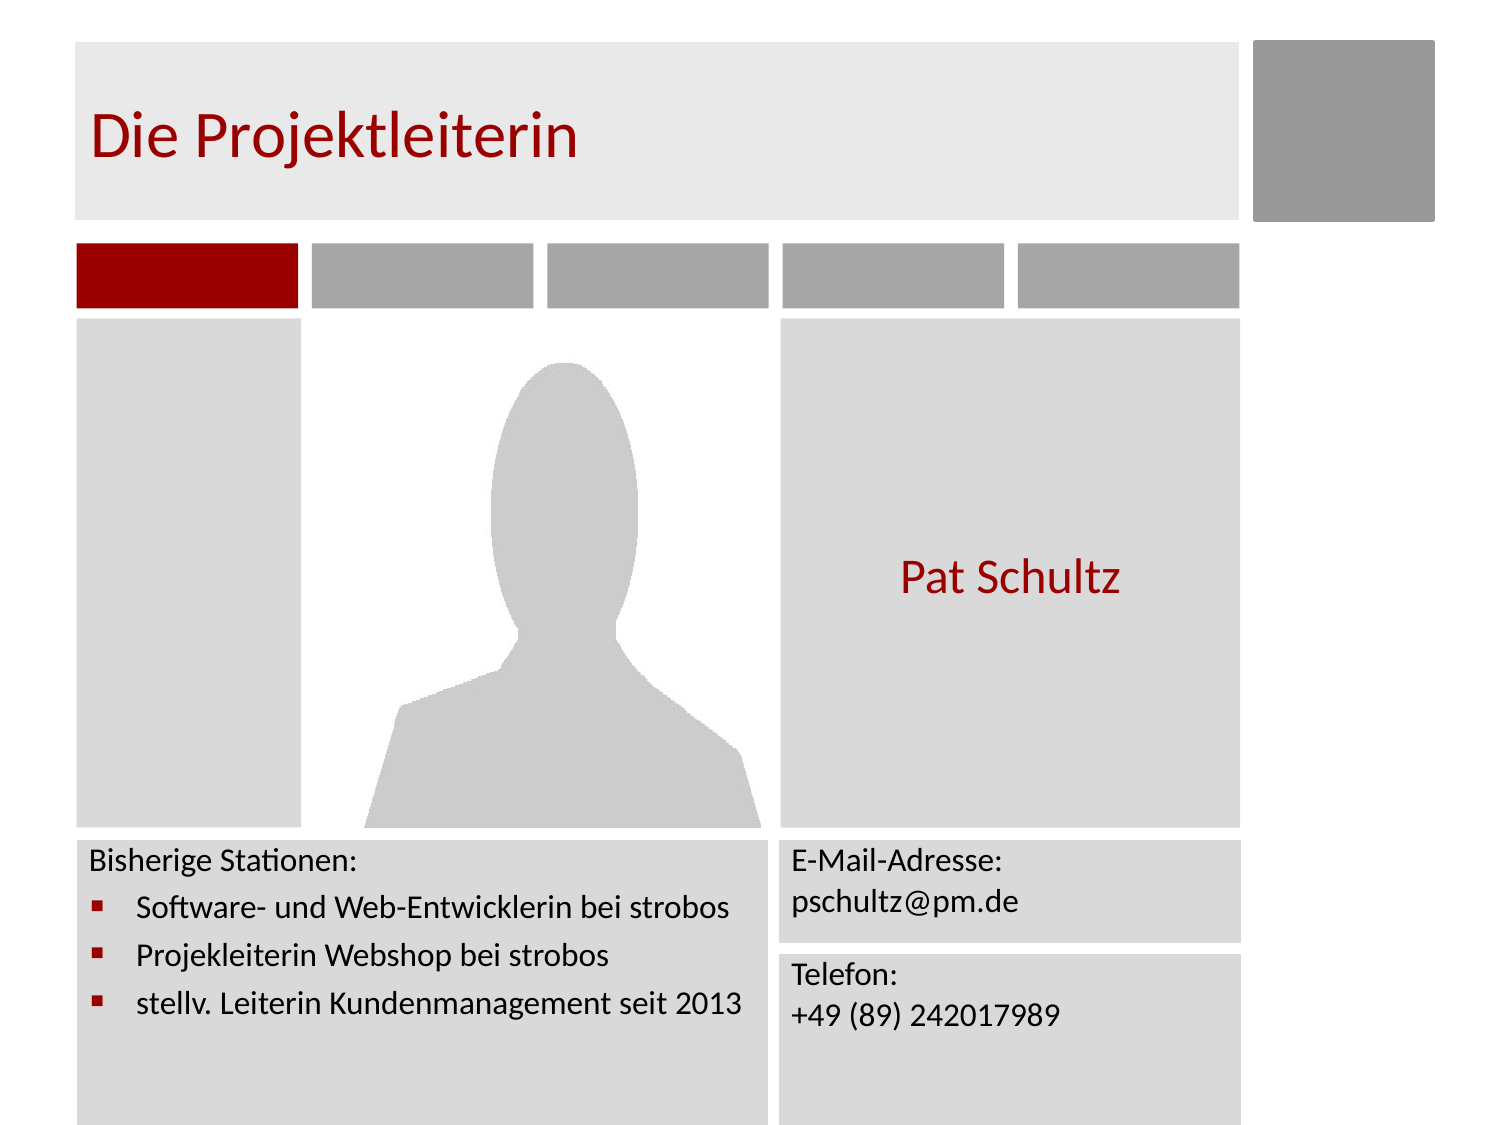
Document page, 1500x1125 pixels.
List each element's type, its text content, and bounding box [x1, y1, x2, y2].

text_box [311, 316, 769, 829]
text_box [545, 241, 771, 310]
text_box [1016, 241, 1241, 310]
text_box [310, 241, 535, 310]
text_box [781, 241, 1006, 310]
text_box [75, 241, 300, 310]
table_cell Telefon: +49 (89) 242017989 [779, 954, 1241, 1125]
text_box [75, 316, 303, 830]
table_header Bisherige Stationen: Software- und Web-Entwicklerin bei strobos Projekleiterin Webshop bei strobos stellv. Leiterin Kundenmanagement seit 2013 [77, 840, 768, 1125]
text_box Pat Schultz [778, 316, 1242, 830]
title Die Projektleiterin [75, 42, 1239, 220]
table_header E-Mail-Adresse: pschultz@pm.de [779, 840, 1241, 943]
